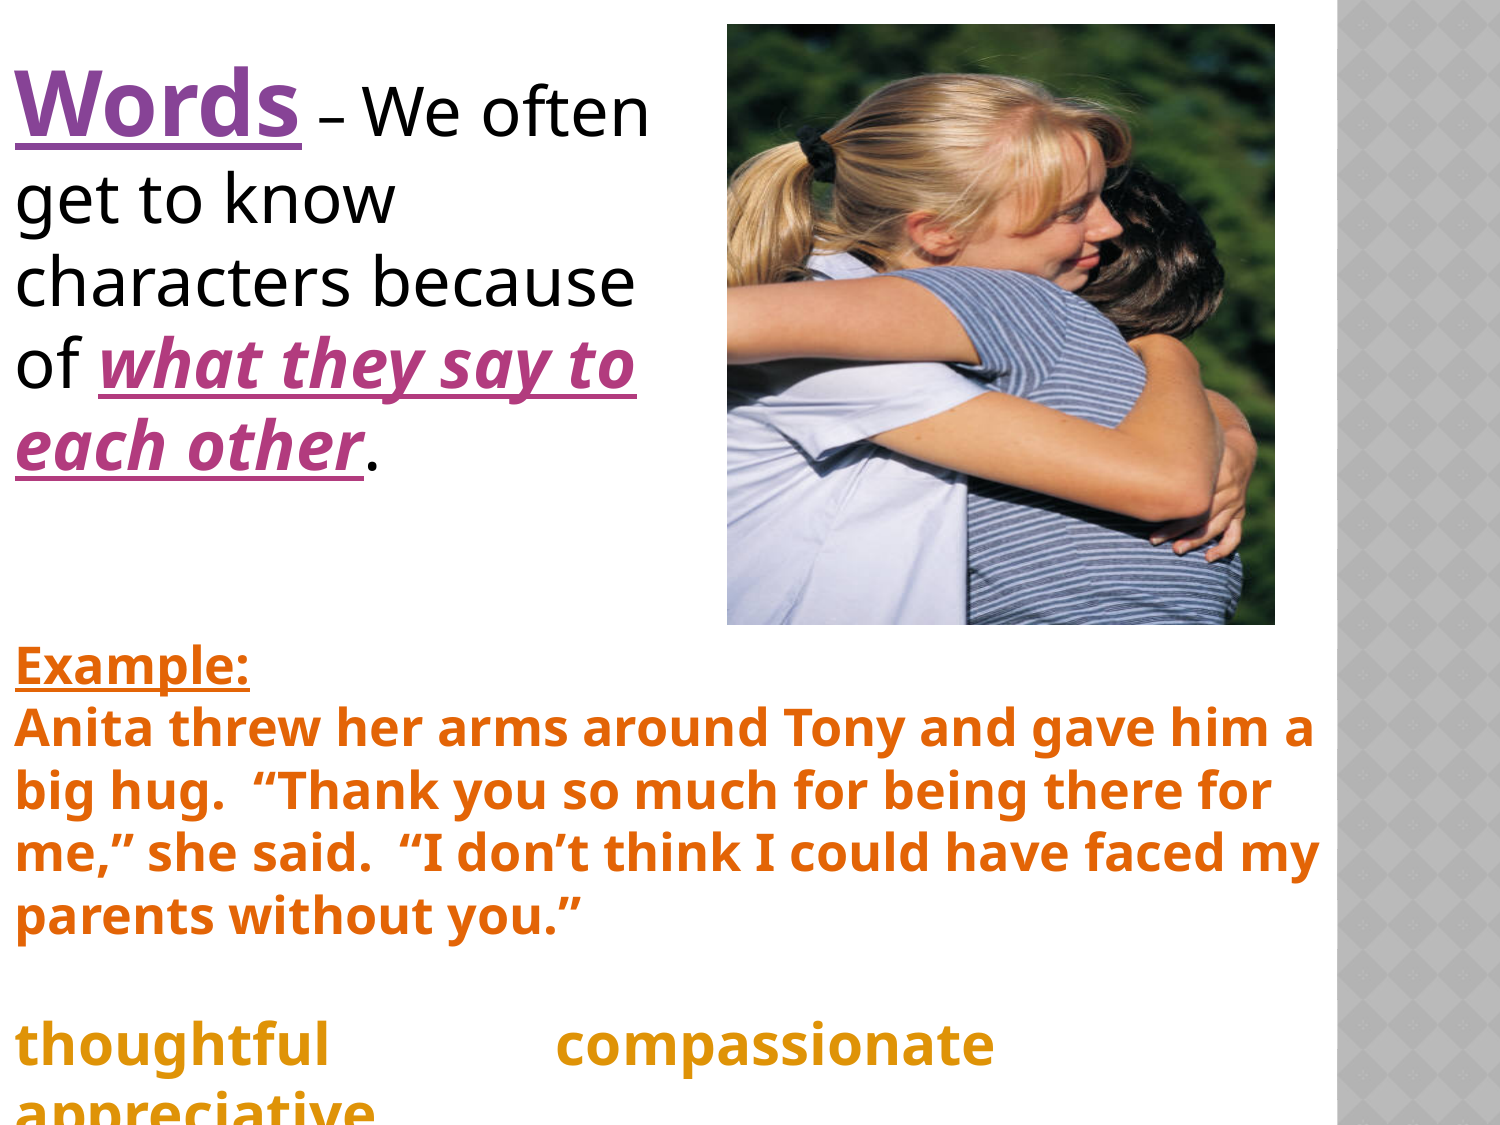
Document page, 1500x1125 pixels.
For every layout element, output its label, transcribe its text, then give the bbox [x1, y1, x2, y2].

text_box Words – We often get to know characters because of what they say to each other. [0, 37, 703, 492]
text_box Example: Anita threw her arms around Tony and gave him a big hug. “Thank you so much for being there for me,” she said. “I don’t think I could have faced my parents without you.” [0, 624, 1338, 953]
text_box thoughtful compassionate appreciative [0, 999, 1338, 1125]
picture [726, 24, 1276, 626]
